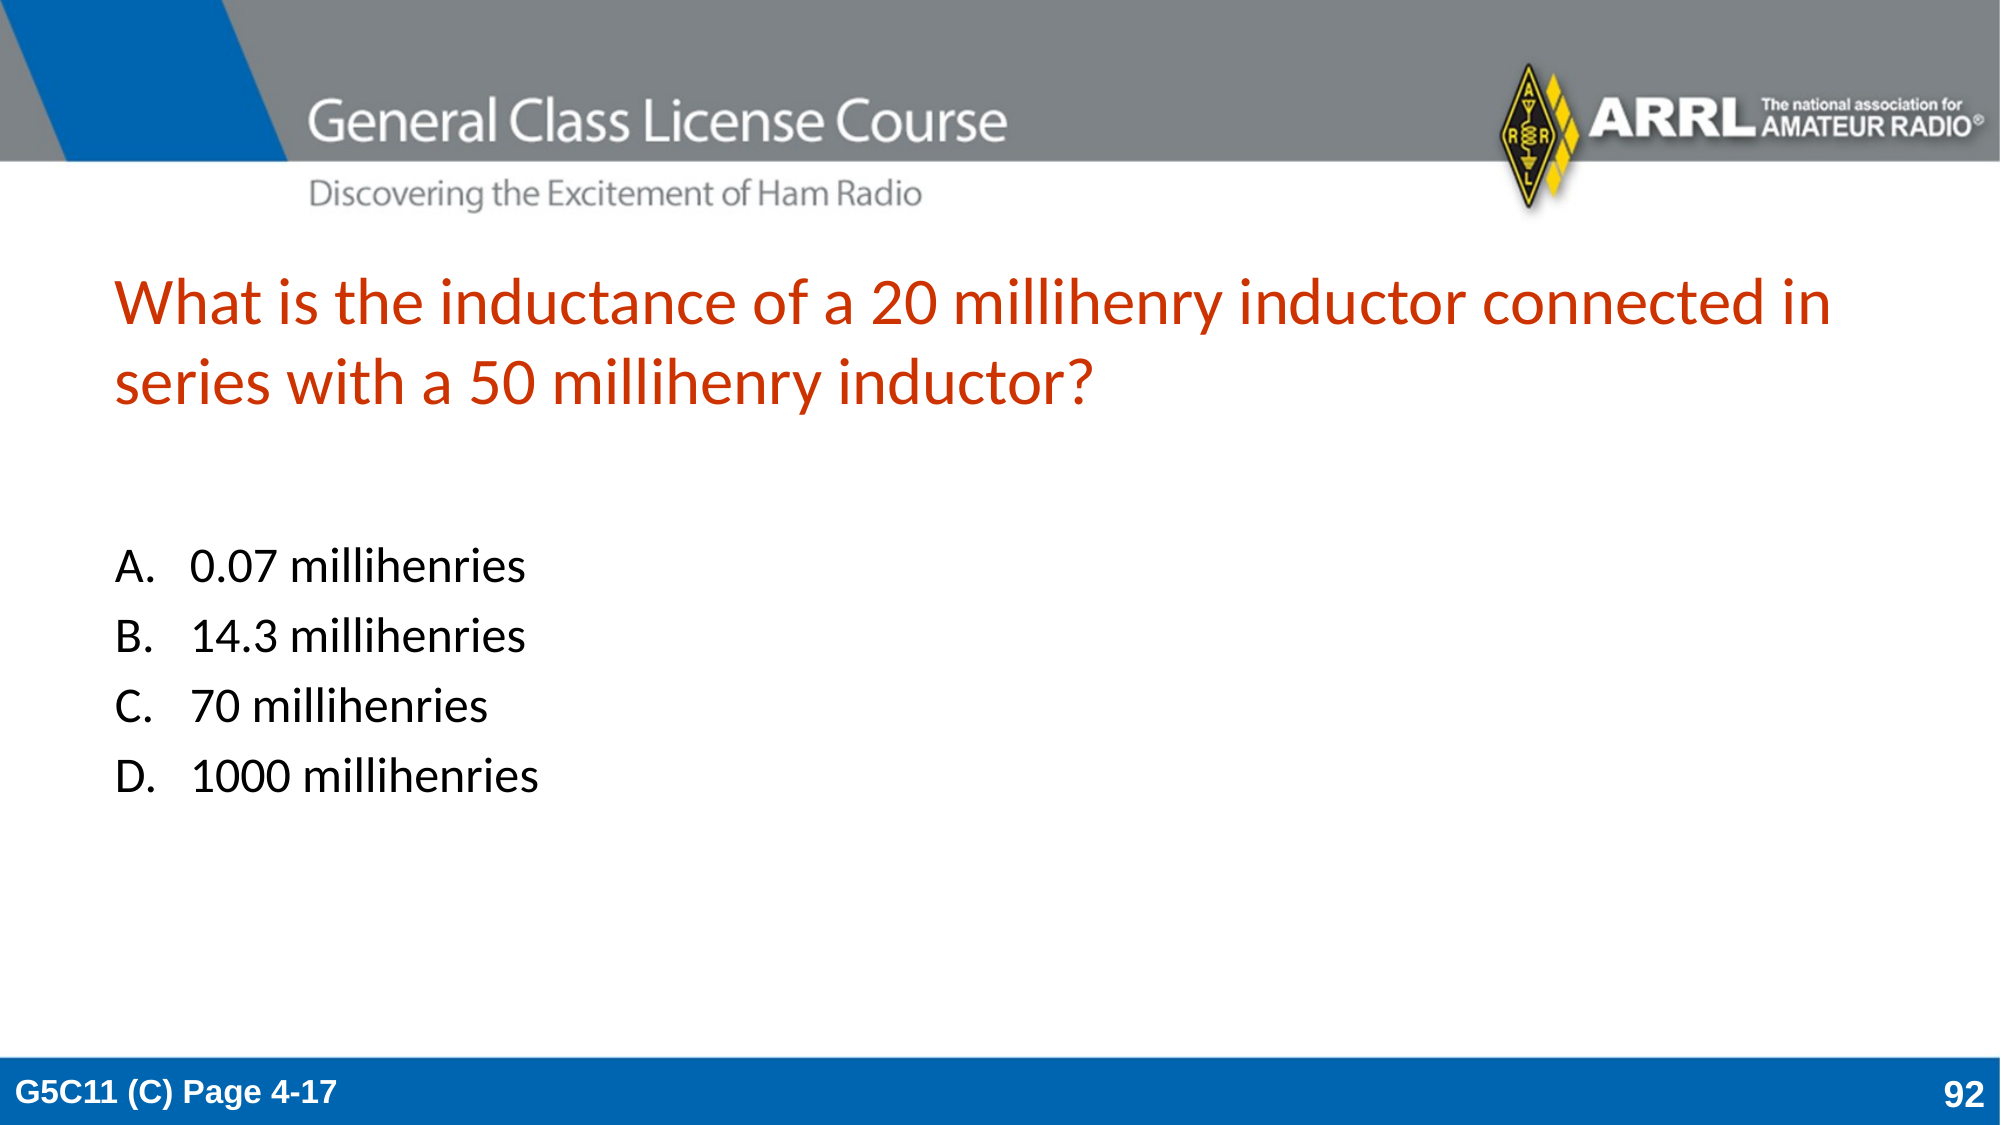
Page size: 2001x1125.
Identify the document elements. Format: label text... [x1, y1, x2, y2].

picture [0, 0, 2001, 1125]
title What is the inductance of a 20 millihenry inductor connected in series with a 50 millihenry inductor? [99, 249, 1900, 388]
text_box G5C11 (C) Page 4-17 [0, 1062, 1313, 1118]
list 0.07 millihenries 14.3 millihenries 70 millihenries 1000 millihenries [99, 525, 1900, 1005]
text_box 92 [1875, 1062, 2000, 1123]
